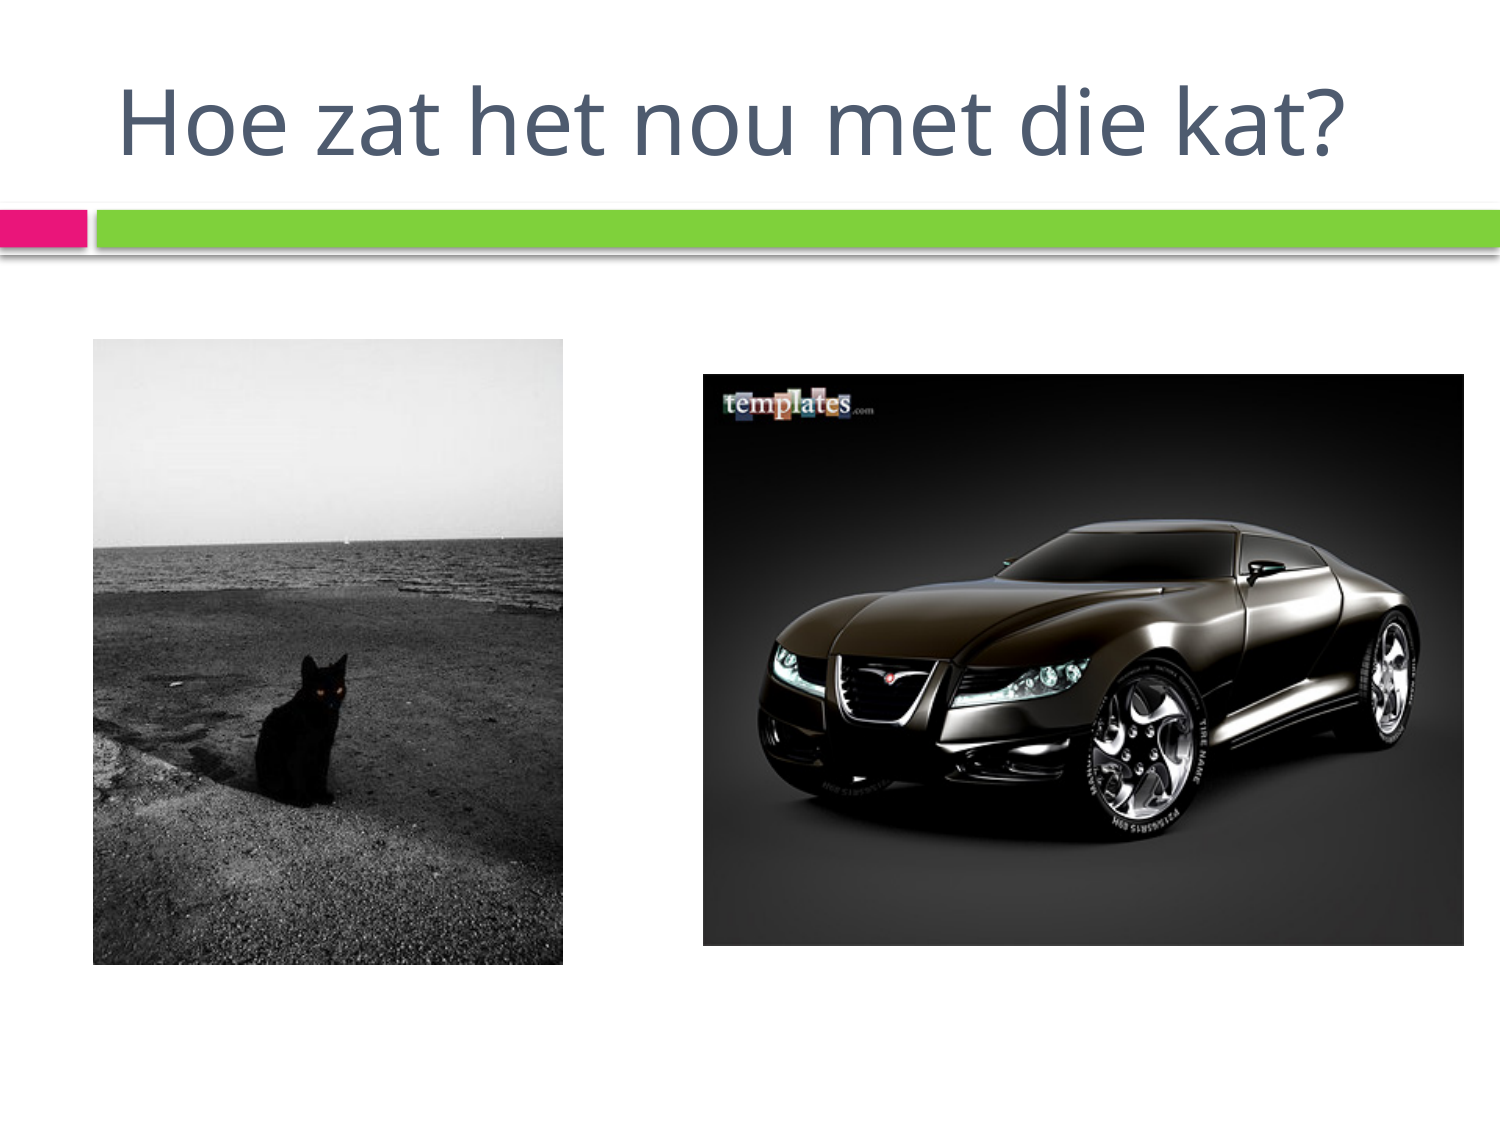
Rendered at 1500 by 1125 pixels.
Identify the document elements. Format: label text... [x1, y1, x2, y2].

picture [702, 374, 1465, 946]
picture [93, 339, 563, 966]
title Hoe zat het nou met die kat? [100, 37, 1438, 200]
